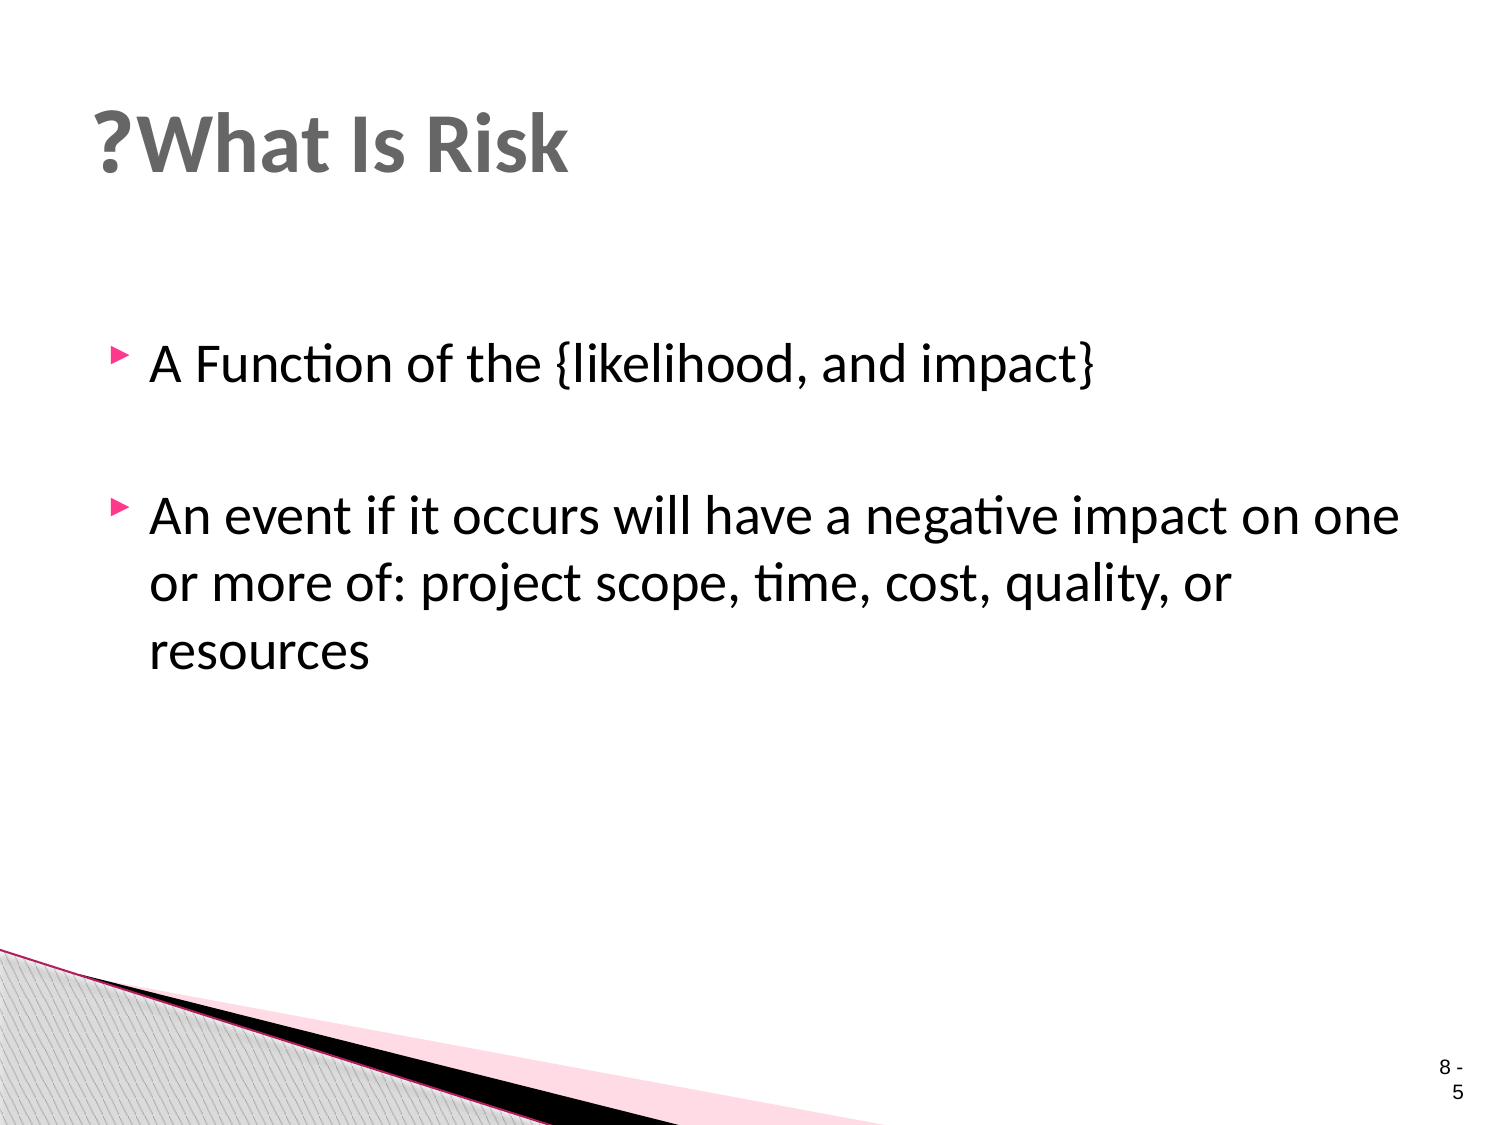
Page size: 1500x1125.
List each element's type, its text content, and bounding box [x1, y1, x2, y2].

title What Is Risk? [75, 45, 1425, 233]
slide_number 8 - 5 [1418, 1051, 1479, 1112]
list A Function of the {likelihood, and impact} An event if it occurs will have a negative impact on one or more of: project scope, time, cost, quality, or resources [75, 243, 1425, 986]
